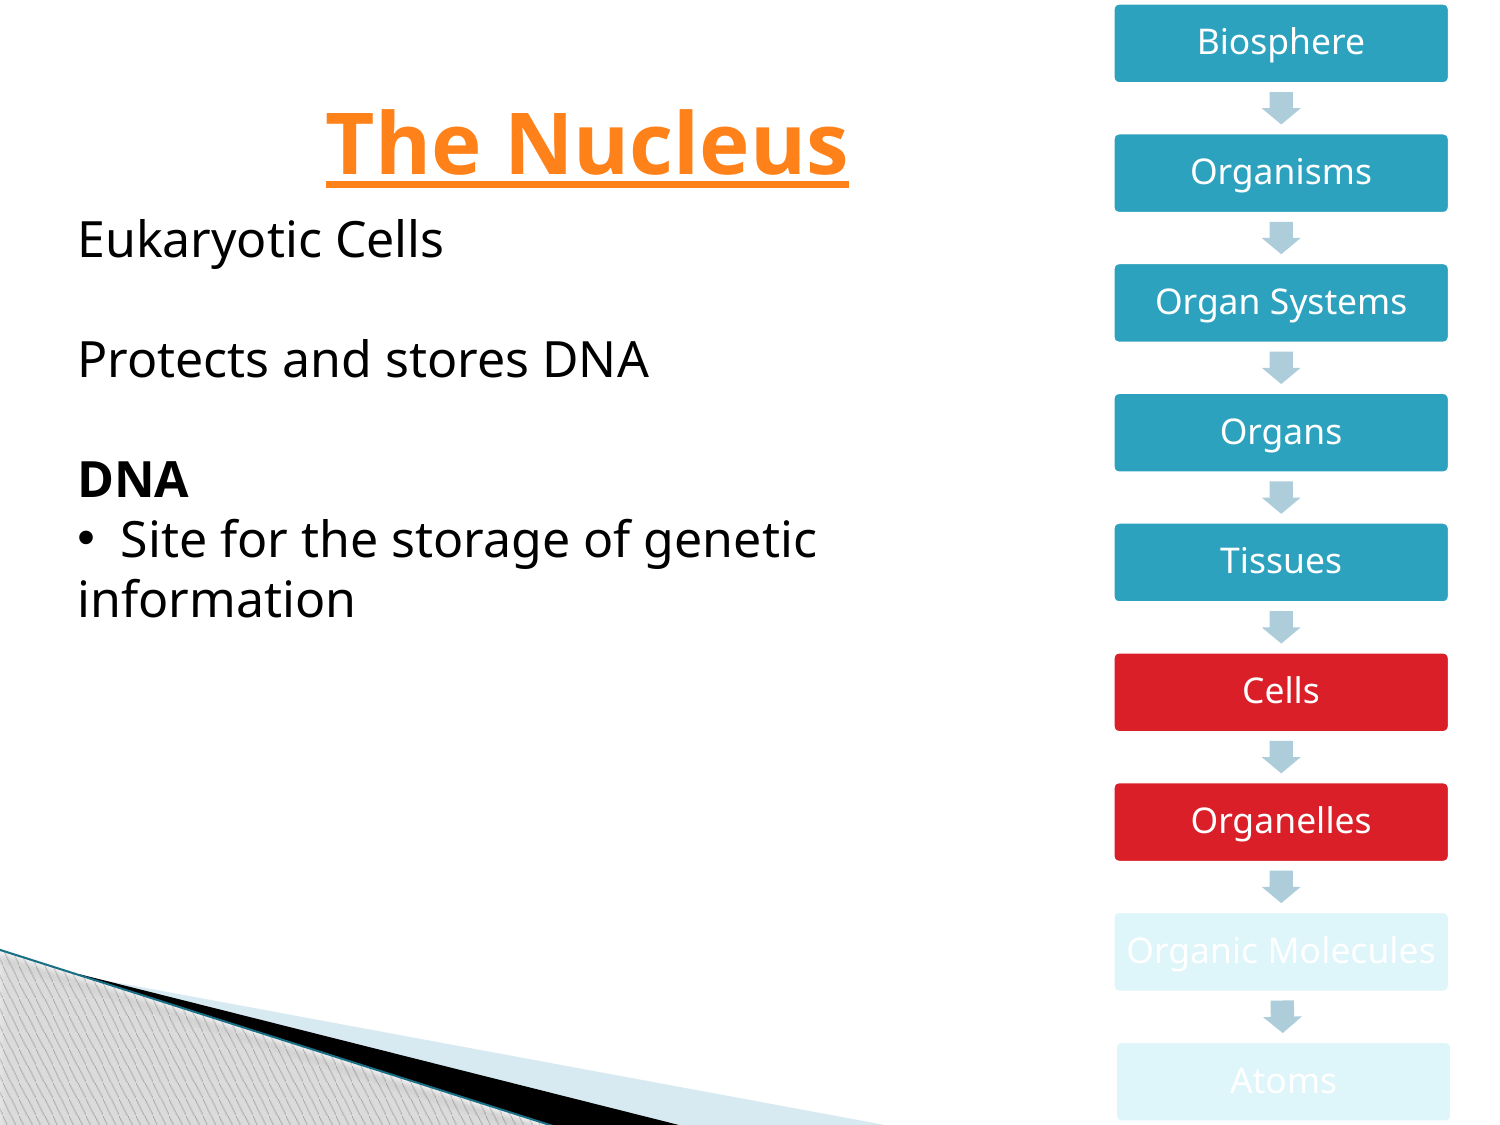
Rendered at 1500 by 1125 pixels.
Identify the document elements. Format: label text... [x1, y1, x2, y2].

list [962, 0, 1500, 1125]
title The Nucleus [75, 45, 956, 199]
text_box Eukaryotic Cells Protects and stores DNA DNA Site for the storage of genetic information [62, 199, 956, 755]
